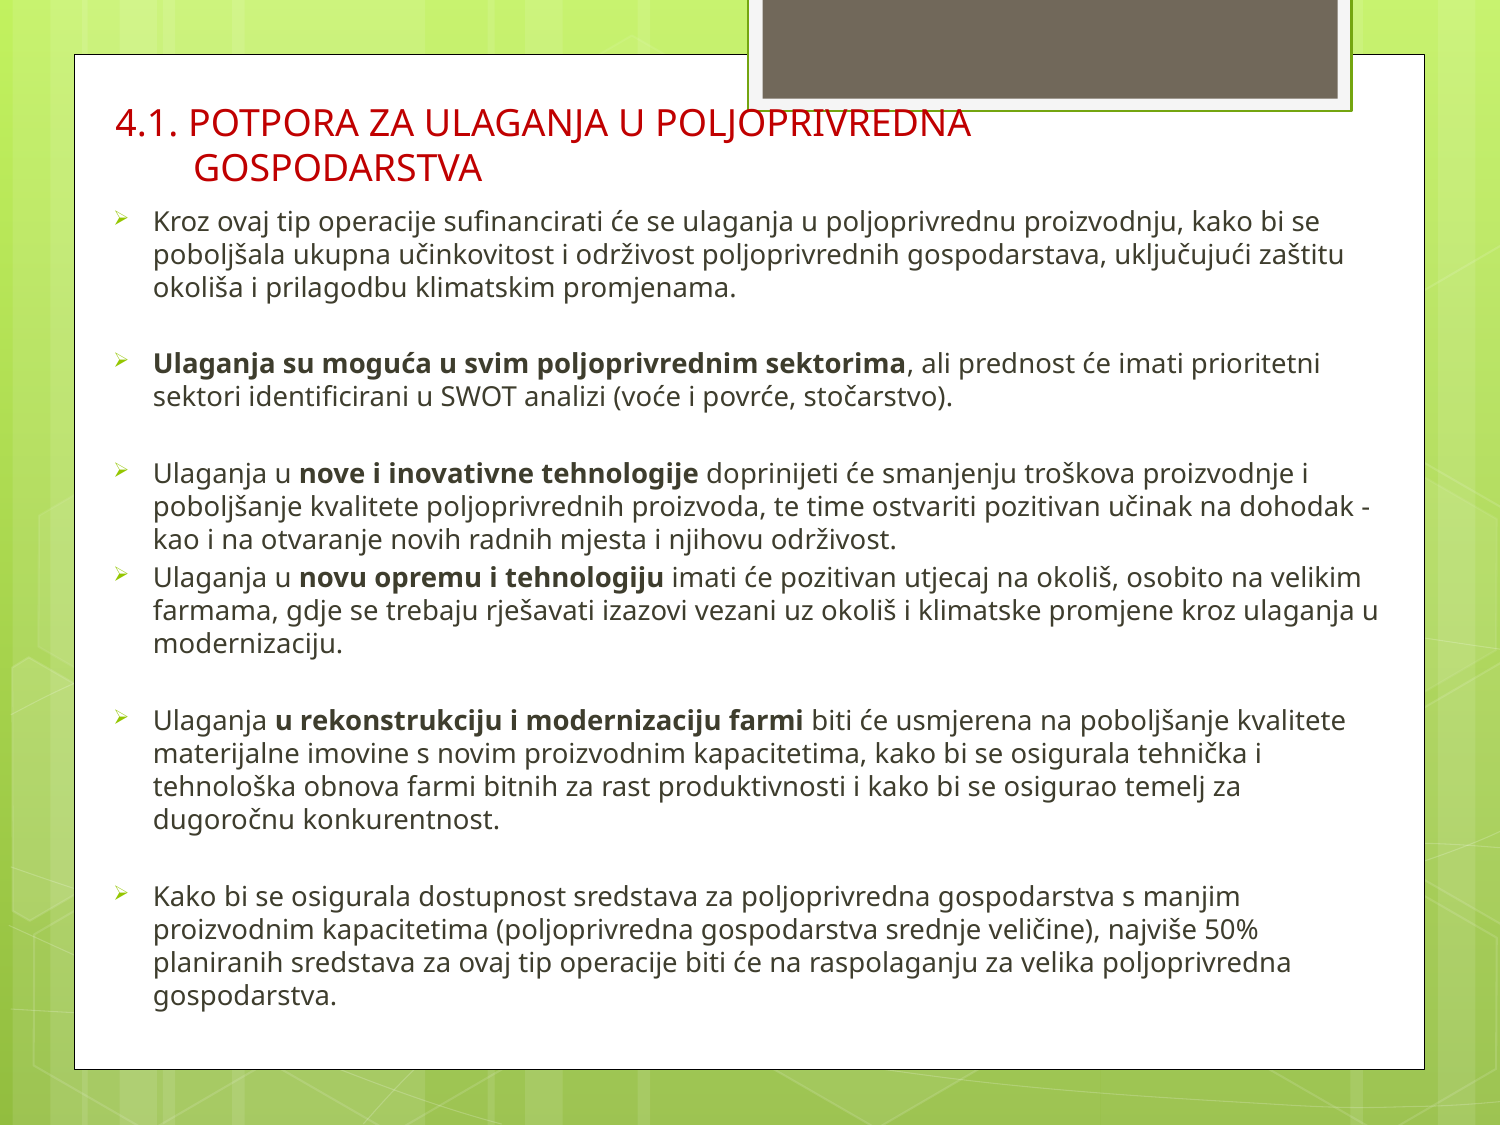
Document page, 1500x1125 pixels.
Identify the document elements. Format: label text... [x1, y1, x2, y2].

list Kroz ovaj tip operacije sufinancirati će se ulaganja u poljoprivrednu proizvodnju, kako bi se poboljšala ukupna učinkovitost i održivost poljoprivrednih gospodarstava, uključujući zaštitu okoliša i prilagodbu klimatskim promjenama. Ulaganja su moguća u svim poljoprivrednim sektorima, ali prednost će imati prioritetni sektori identificirani u SWOT analizi (voće i povrće, stočarstvo). Ulaganja u nove i inovativne tehnologije doprinijeti će smanjenju troškova proizvodnje i poboljšanje kvalitete poljoprivrednih proizvoda, te time ostvariti pozitivan učinak na dohodak - kao i na otvaranje novih radnih mjesta i njihovu održivost. Ulaganja u novu opremu i tehnologiju imati će pozitivan utjecaj na okoliš, osobito na velikim farmama, gdje se trebaju rješavati izazovi vezani uz okoliš i klimatske promjene kroz ulaganja u modernizaciju. Ulaganja u rekonstrukciju i modernizaciju farmi biti će usmjerena na poboljšanje kvalitete materijalne imovine s novim proizvodnim kapacitetima, kako bi se osigurala tehnička i tehnološka obnova farmi bitnih za rast produktivnosti i kako bi se osigurao temelj za dugoročnu konkurentnost. Kako bi se osigurala dostupnost sredstava za poljoprivredna gospodarstva s manjim proizvodnim kapacitetima (poljoprivredna gospodarstva srednje veličine), najviše 50% planiranih sredstava za ovaj tip operacije biti će na raspolaganju za velika poljoprivredna gospodarstva. [88, 196, 1400, 1024]
title 4.1. POTPORA ZA ULAGANJA U POLJOPRIVREDNA GOSPODARSTVA [100, 9, 1312, 196]
